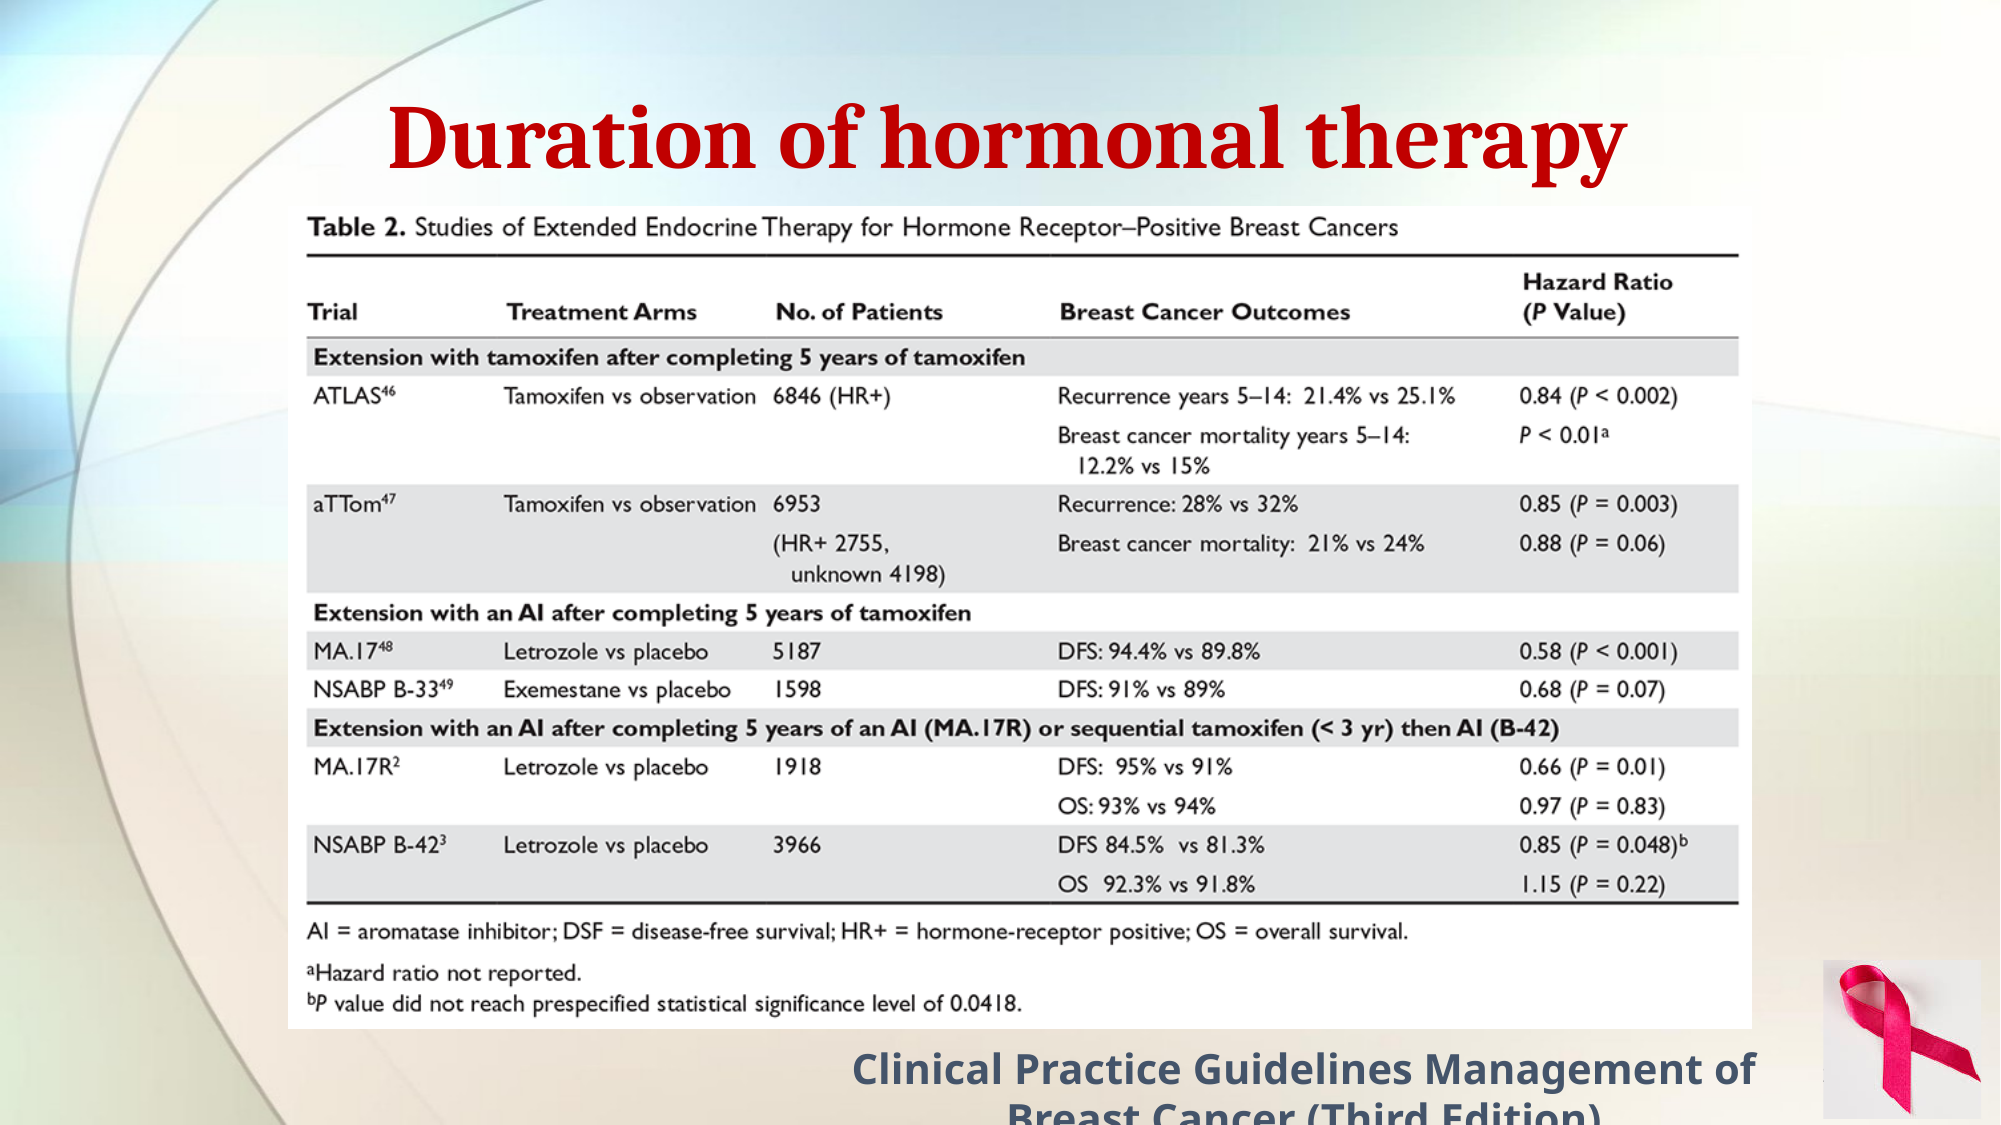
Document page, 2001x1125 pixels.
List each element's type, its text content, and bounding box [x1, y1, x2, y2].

title Duration of hormonal therapy [278, 23, 1760, 241]
text_box Clinical Practice Guidelines Management of Breast Cancer (Third Edition) [788, 1035, 1820, 1125]
picture [0, 0, 2001, 1125]
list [288, 206, 1753, 1030]
